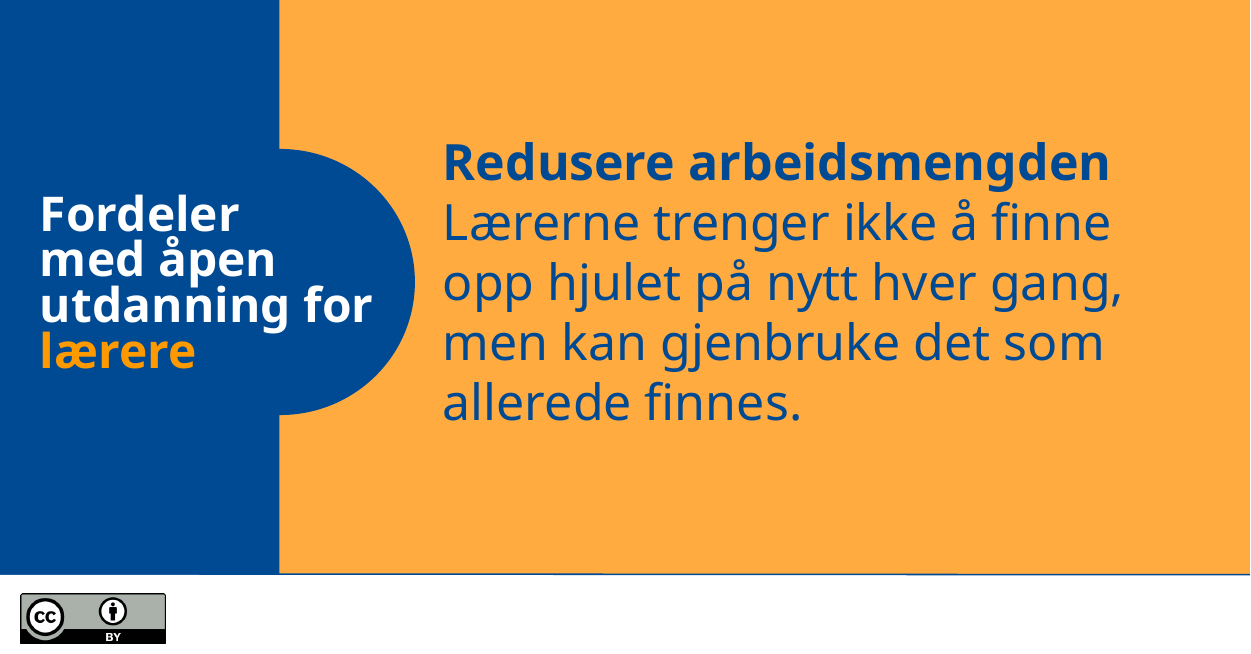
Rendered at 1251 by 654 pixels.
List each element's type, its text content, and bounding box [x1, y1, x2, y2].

picture [20, 592, 166, 645]
text_box [195, 148, 366, 179]
text_box [0, 582, 1250, 654]
text_box Fordeler med åpen utdanning for lærere [24, 179, 420, 393]
text_box [0, 0, 280, 573]
text_box Redusere arbeidsmengden Lærerne trenger ikke å finne opp hjulet på nytt hver gang, men kan gjenbruke det som allerede finnes. [427, 115, 1189, 446]
text_box [206, 393, 355, 416]
